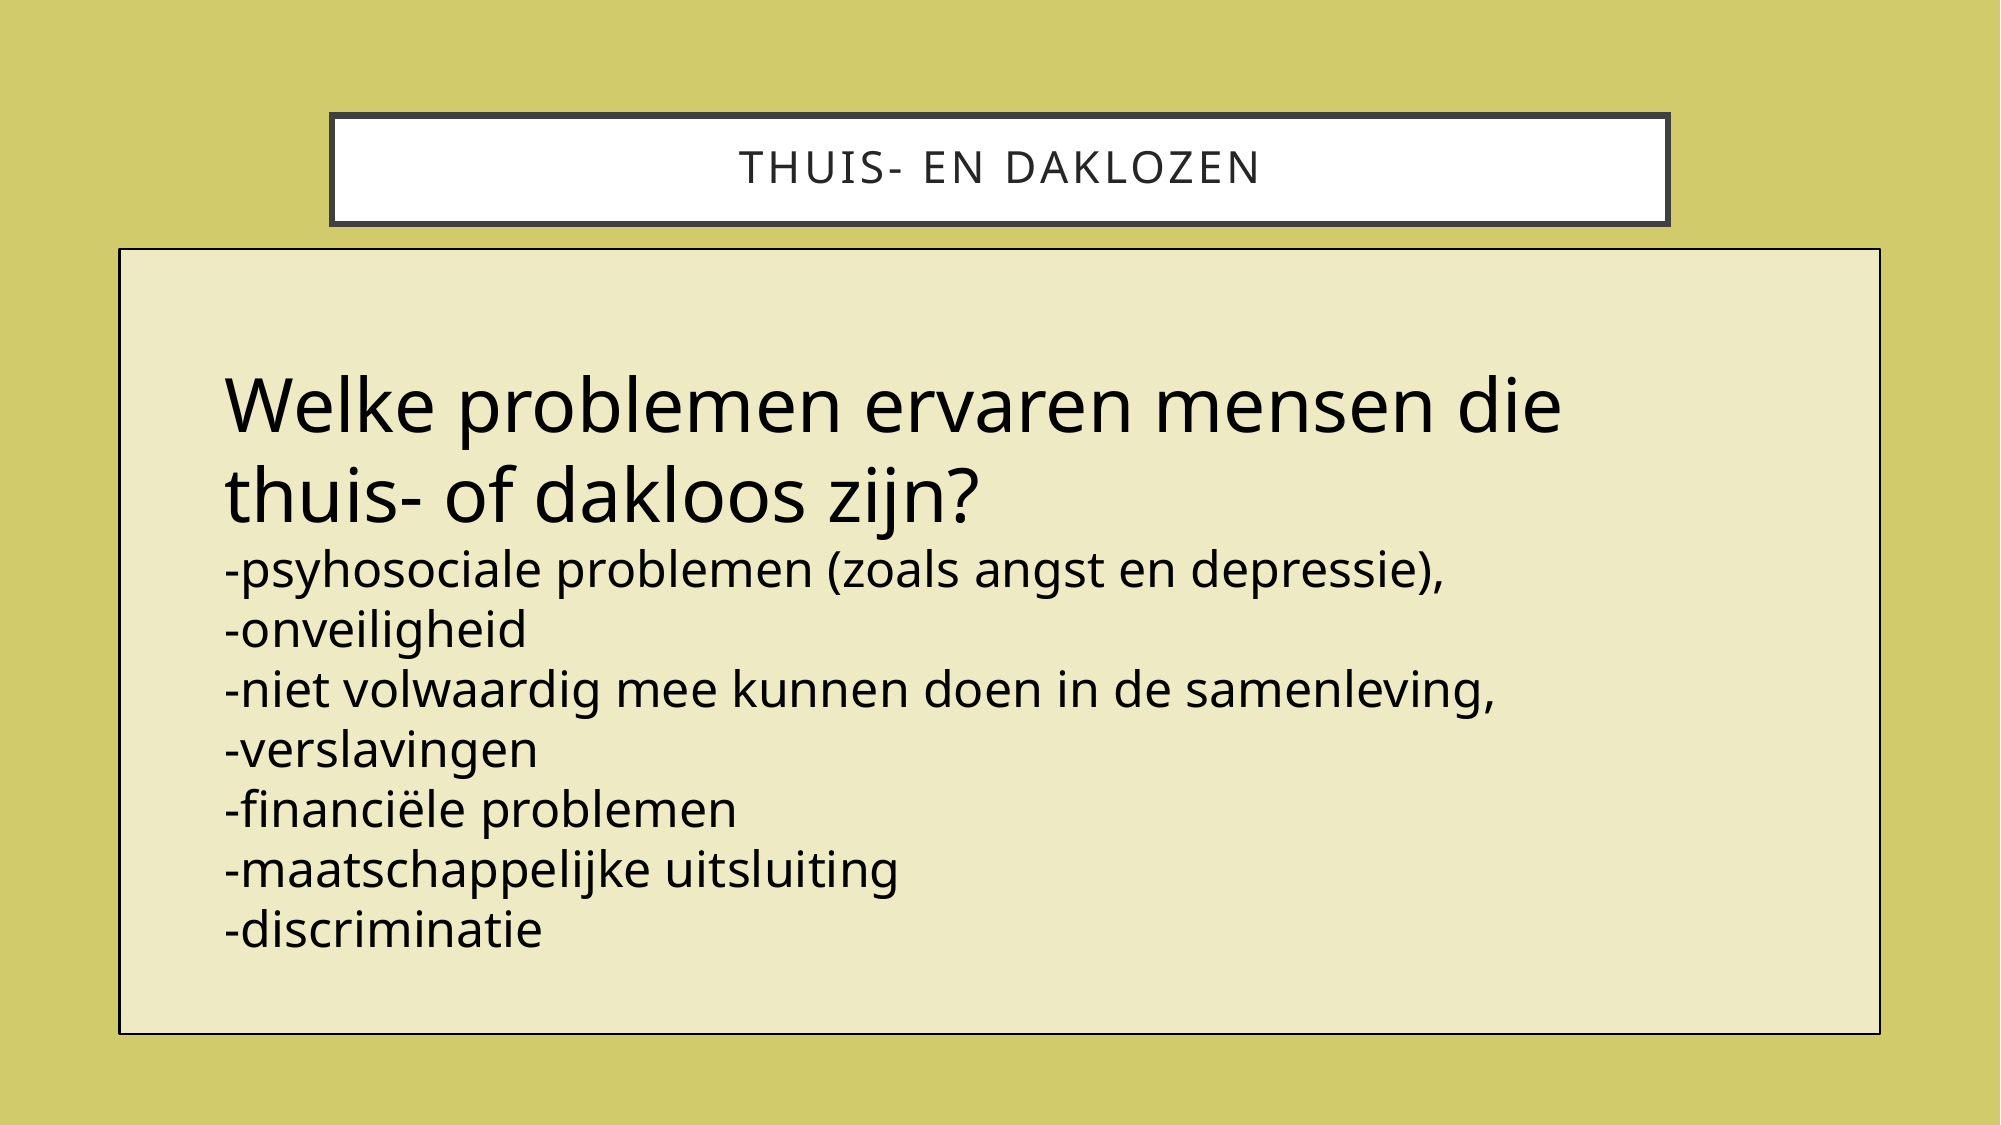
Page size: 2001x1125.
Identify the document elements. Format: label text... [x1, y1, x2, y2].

title Thuis- en daklozen [329, 112, 1671, 227]
text_box [118, 248, 1881, 1035]
text_box Welke problemen ervaren mensen die thuis- of dakloos zijn? -psyhosociale problemen (zoals angst en depressie), -onveiligheid -niet volwaardig mee kunnen doen in de samenleving, -verslavingen -financiële problemen -maatschappelijke uitsluiting -discriminatie [209, 350, 1790, 1125]
